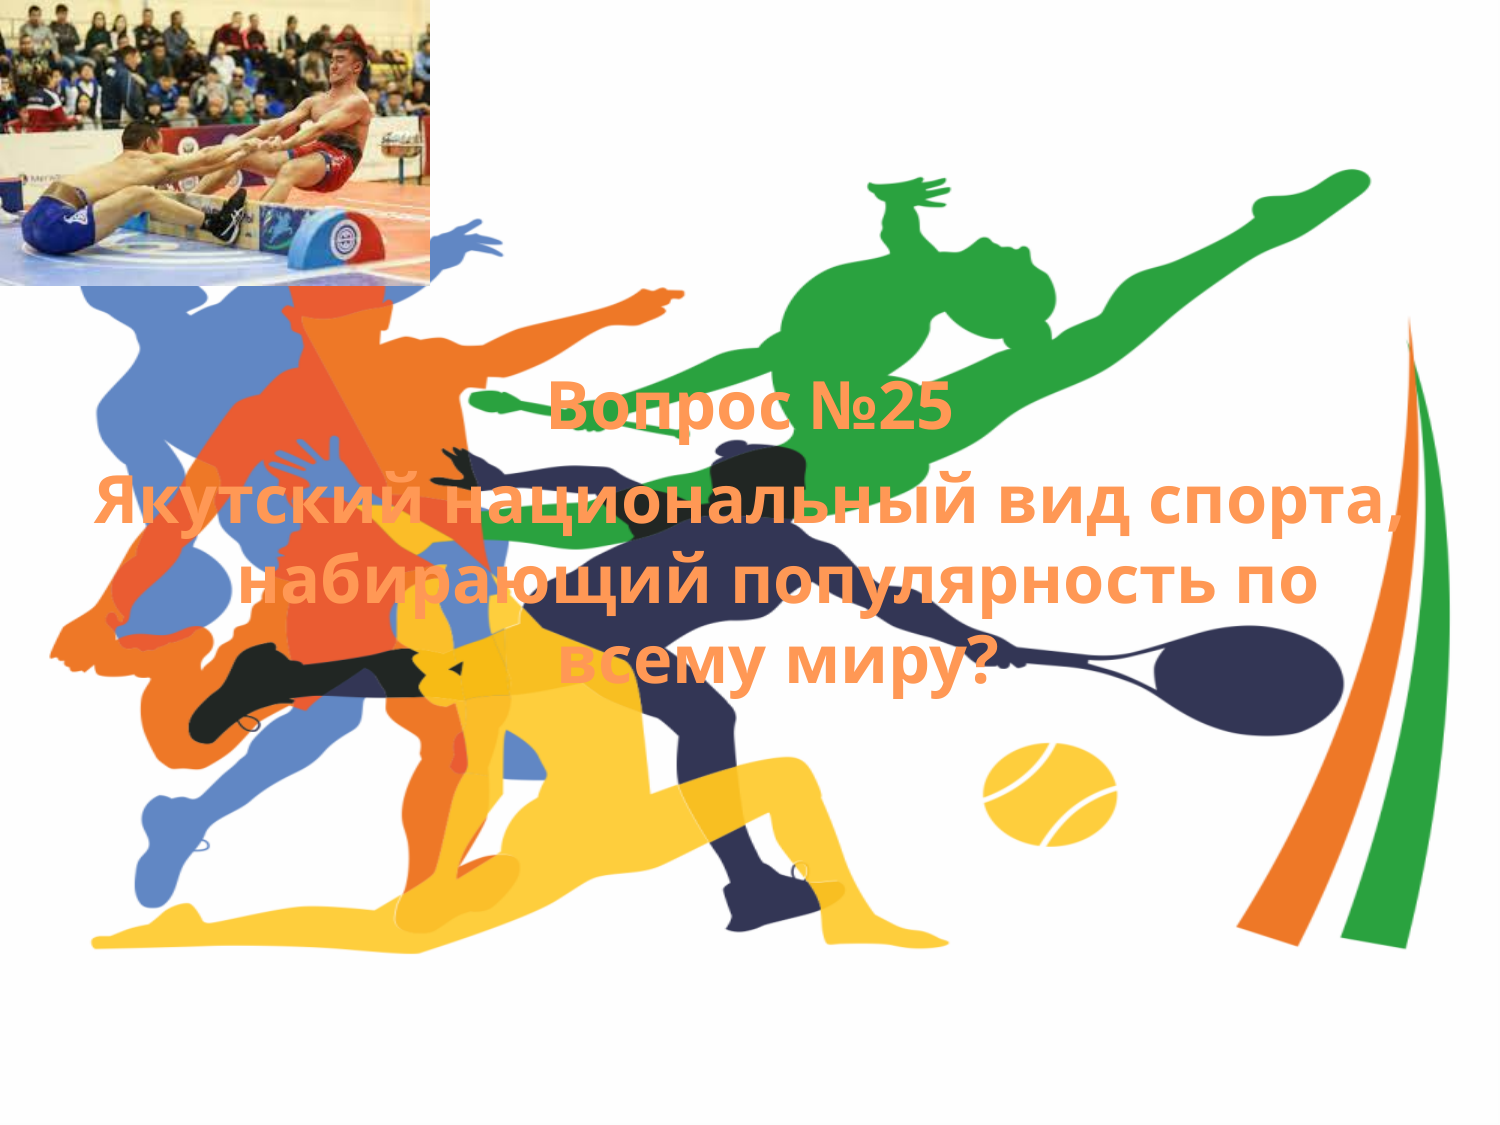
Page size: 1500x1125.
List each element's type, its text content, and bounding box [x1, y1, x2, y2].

list Вопрос №25 Якутский национальный вид спорта, набирающий популярность по всему миру? [75, 262, 1425, 1005]
picture [0, 0, 1500, 1125]
